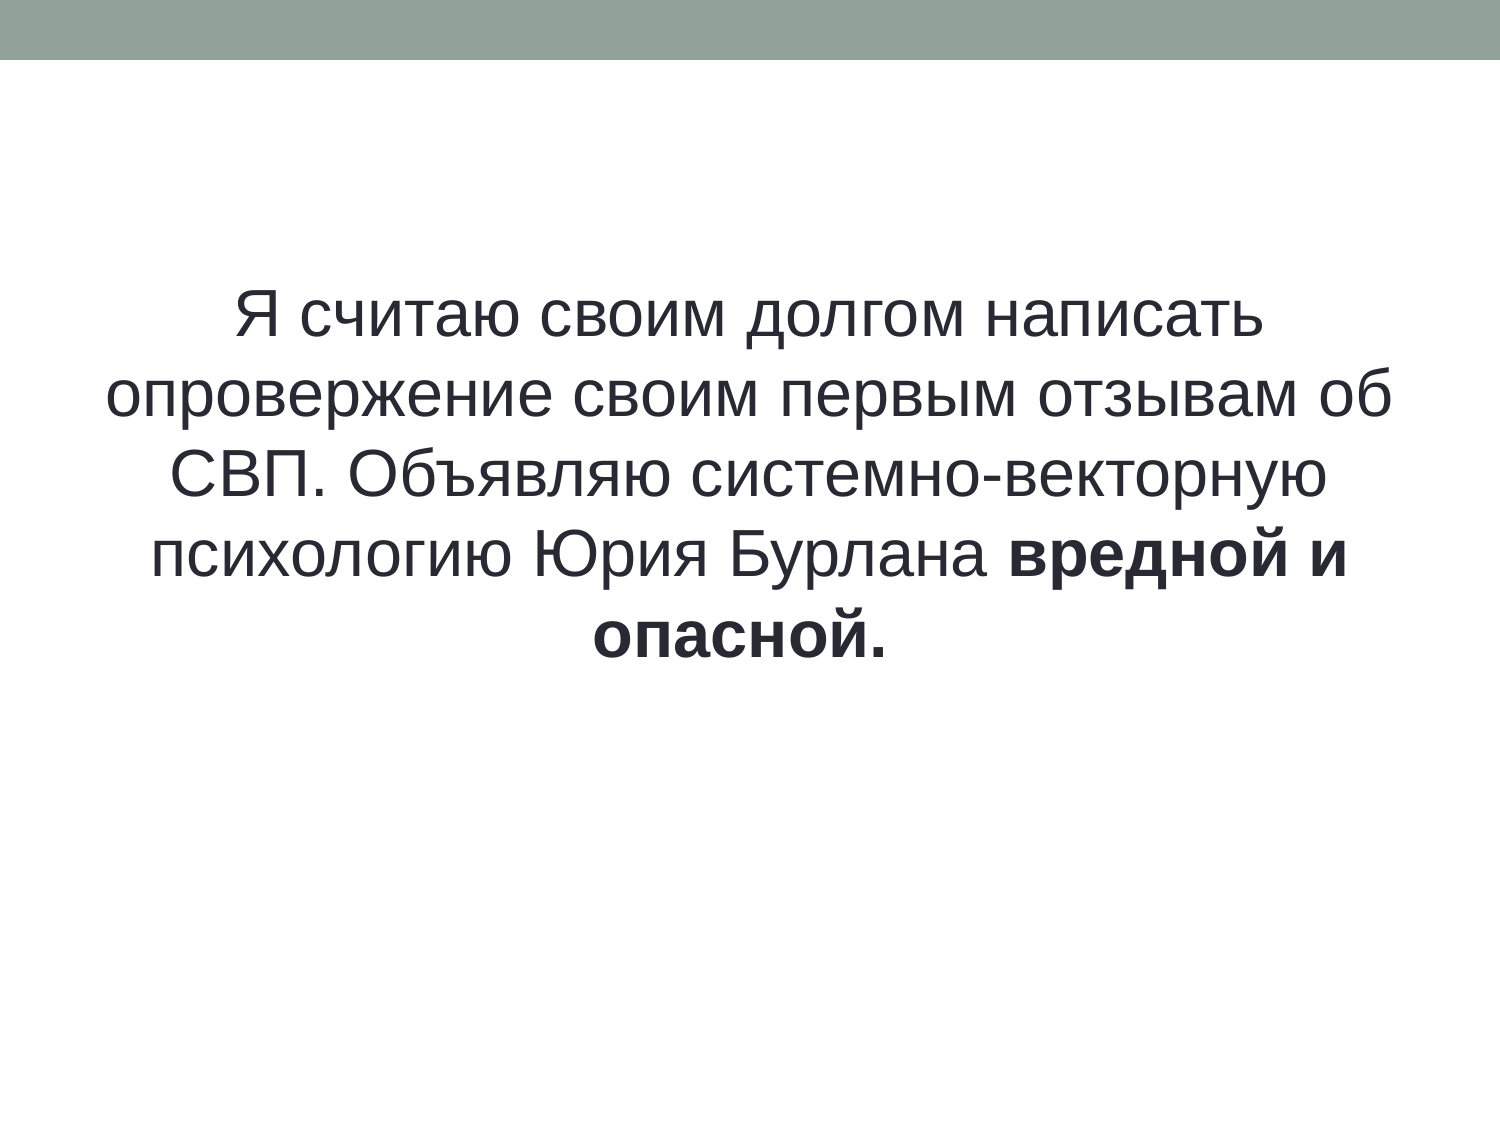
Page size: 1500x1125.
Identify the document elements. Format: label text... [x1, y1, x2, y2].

list Я считаю своим долгом написать опровержение своим первым отзывам об СВП. Объявляю системно-векторную психологию Юрия Бурлана вредной и опасной. [75, 262, 1425, 1063]
